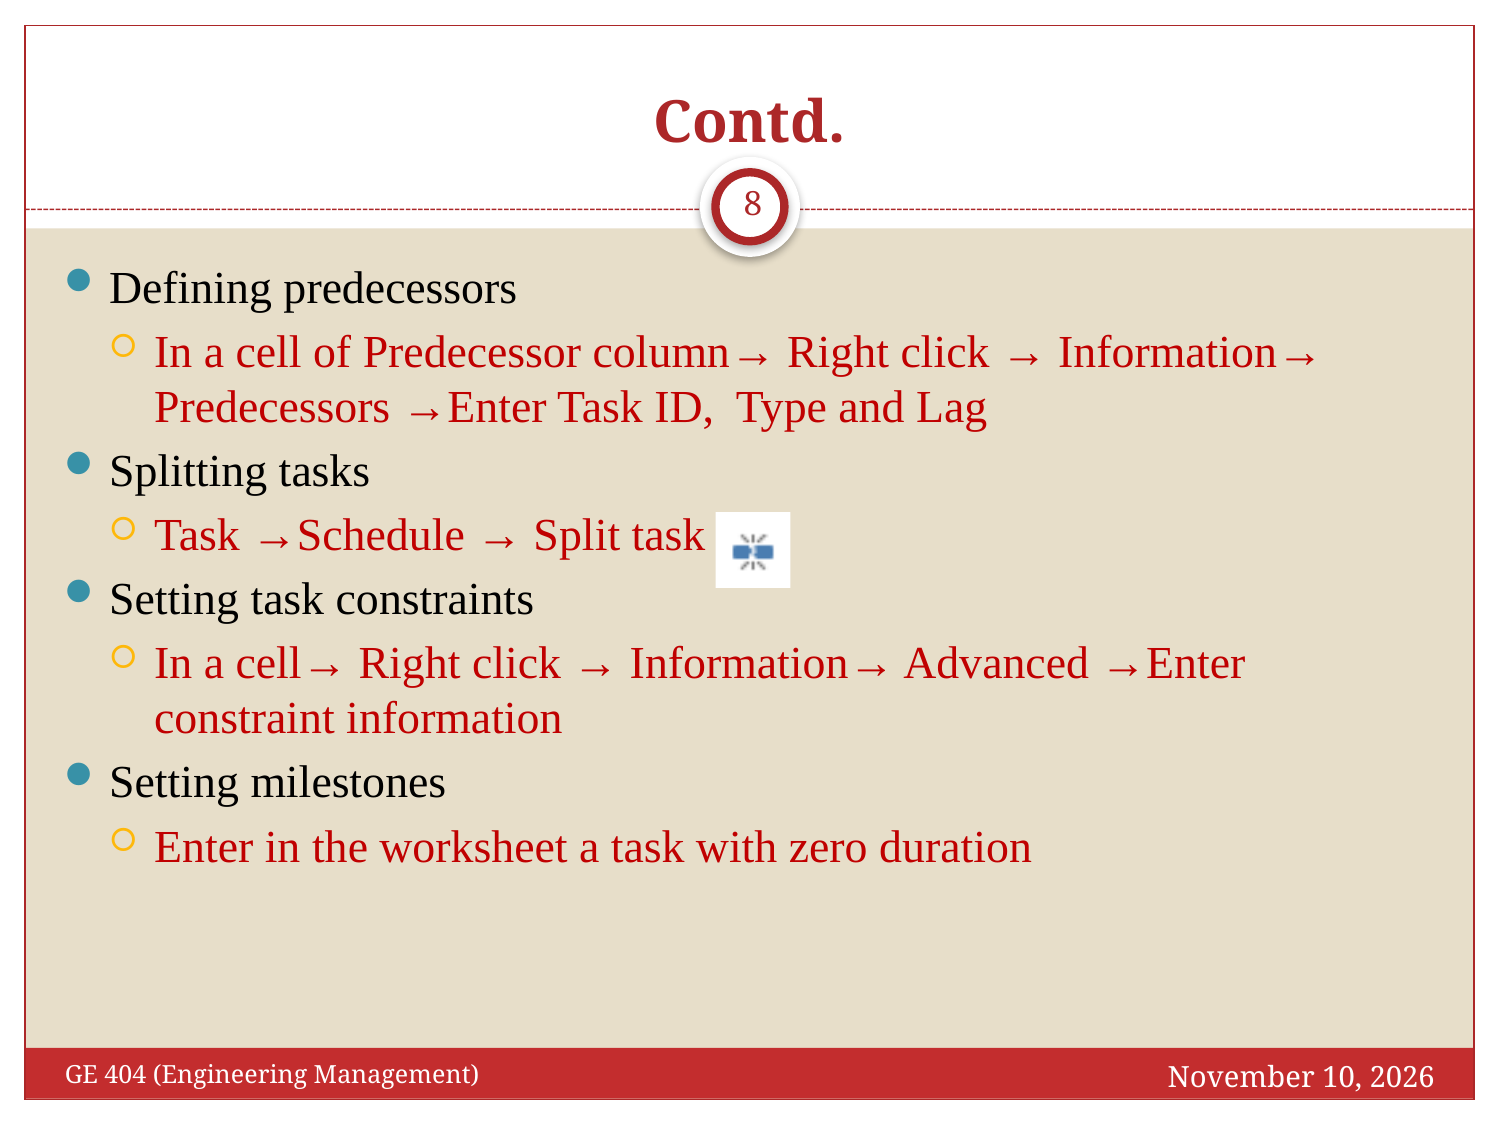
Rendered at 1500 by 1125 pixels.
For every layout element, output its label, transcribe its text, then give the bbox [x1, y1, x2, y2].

title Contd. [49, 37, 1450, 162]
slide_number 8 [715, 168, 791, 241]
list Defining predecessors In a cell of Predecessor column→ Right click → Information→ Predecessors →Enter Task ID, Type and Lag Splitting tasks Task →Schedule → Split task Setting task constraints In a cell→ Right click → Information→ Advanced →Enter constraint information Setting milestones Enter in the worksheet a task with zero duration [49, 250, 1445, 1001]
picture [715, 512, 791, 588]
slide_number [950, 1050, 1450, 1111]
footer GE 404 (Engineering Management) [50, 1051, 638, 1112]
